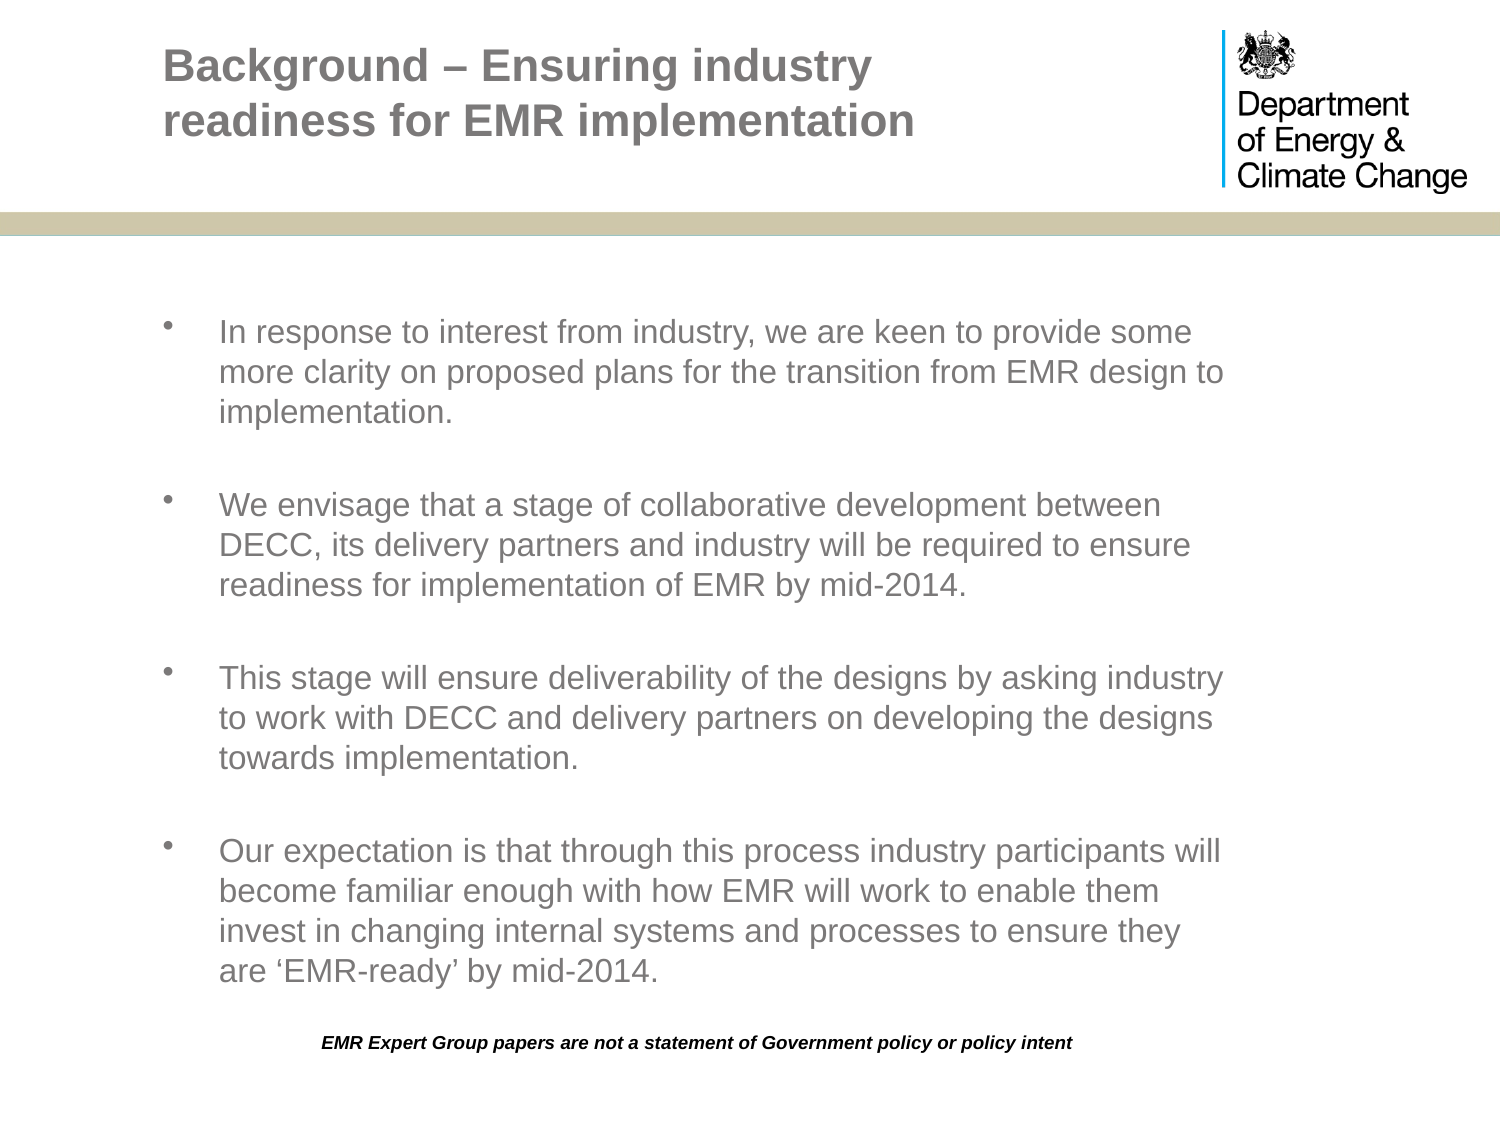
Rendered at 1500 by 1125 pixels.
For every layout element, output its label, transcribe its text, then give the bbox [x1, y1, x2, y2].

list In response to interest from industry, we are keen to provide some more clarity on proposed plans for the transition from EMR design to implementation. We envisage that a stage of collaborative development between DECC, its delivery partners and industry will be required to ensure readiness for implementation of EMR by mid-2014. This stage will ensure deliverability of the designs by asking industry to work with DECC and delivery partners on developing the designs towards implementation. Our expectation is that through this process industry participants will become familiar enough with how EMR will work to enable them invest in changing internal systems and processes to ensure they are ‘EMR-ready’ by mid-2014. [147, 302, 1247, 1012]
picture [1222, 30, 1467, 194]
title Background – Ensuring industry readiness for EMR implementation [147, 27, 1034, 112]
picture [0, 208, 1500, 236]
